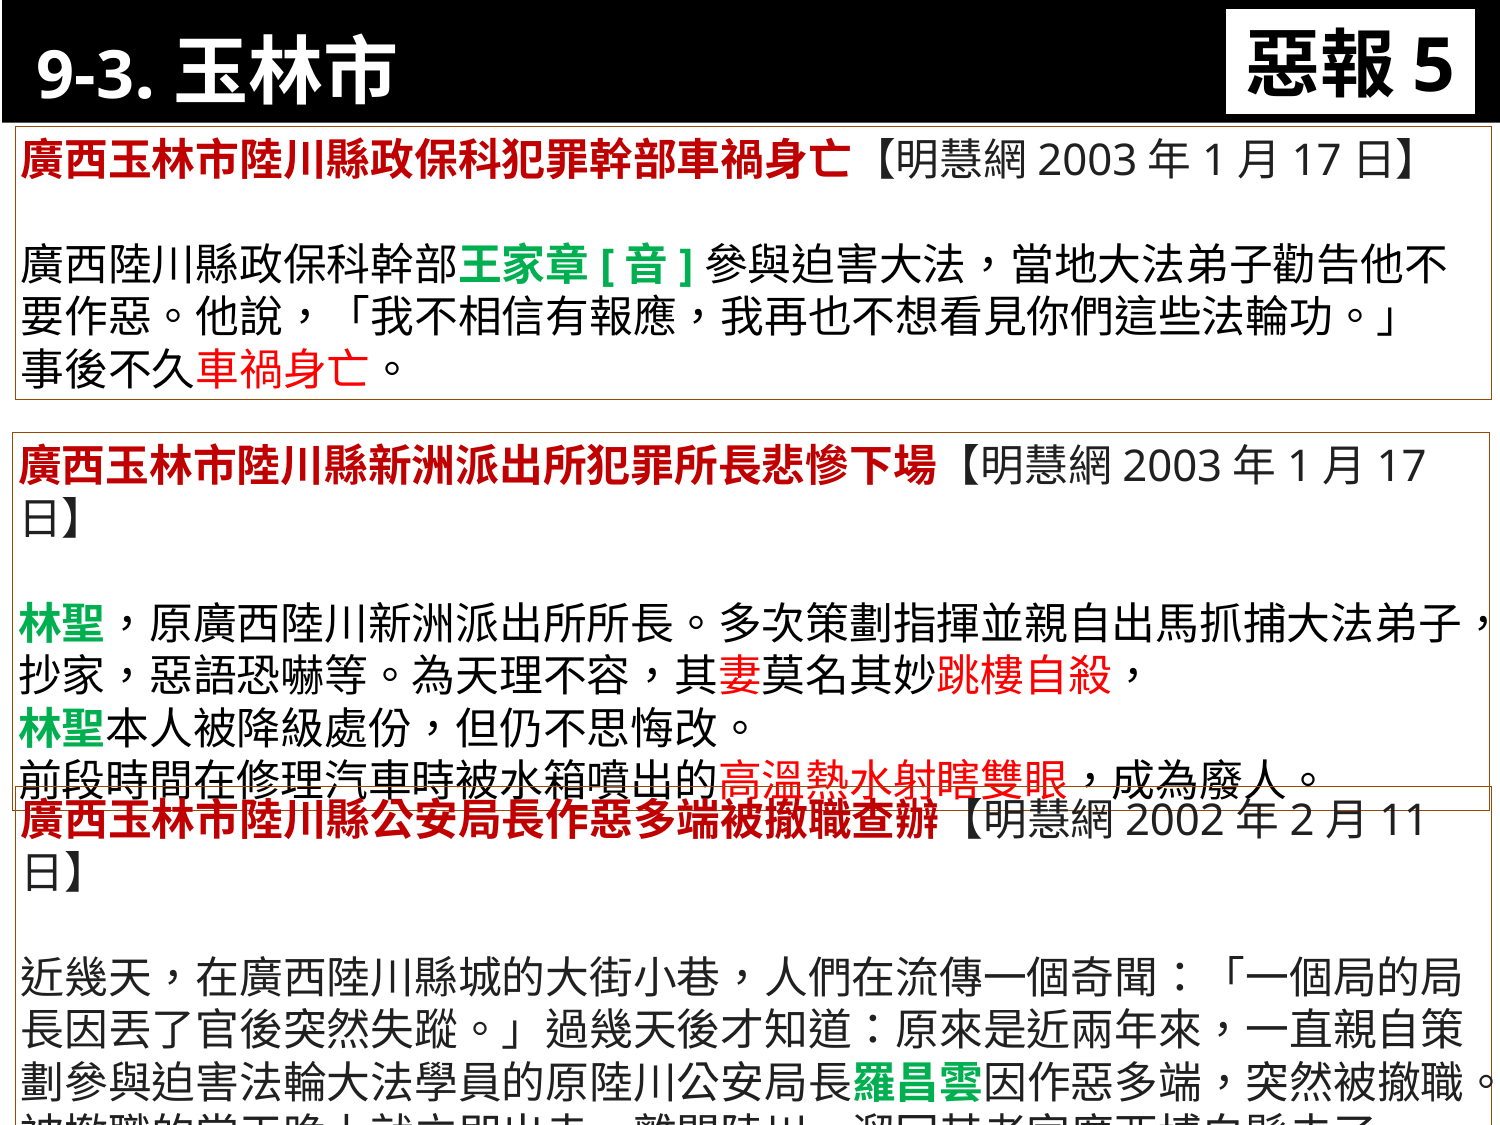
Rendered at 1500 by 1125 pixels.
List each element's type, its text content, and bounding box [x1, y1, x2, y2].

text_box 廣西玉林市陸川縣新洲派出所犯罪所長悲慘下場【明慧網2003年1月17日】 林聖，原廣西陸川新洲派出所所長。多次策劃指揮並親自出馬抓捕大法弟子，抄家，惡語恐嚇等。為天理不容，其妻莫名其妙跳樓自殺， 林聖本人被降級處份，但仍不思悔改。 前段時間在修理汽車時被水箱噴出的高溫熱水射瞎雙眼，成為廢人。 [12, 432, 1490, 811]
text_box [1, 0, 1500, 128]
text_box 廣西玉林市陸川縣公安局長作惡多端被撤職查辦【明慧網2002年2月11日】 近幾天，在廣西陸川縣城的大街小巷，人們在流傳一個奇聞：「一個局的局長因丟了官後突然失蹤。」過幾天後才知道：原來是近兩年來，一直親自策劃參與迫害法輪大法學員的原陸川公安局長羅昌雲因作惡多端，突然被撤職。被撤職的當天晚上就立即出走，離開陸川，溜回其老家廣西博白縣去了。 [15, 786, 1492, 1125]
text_box 廣西玉林市陸川縣政保科犯罪幹部車禍身亡【明慧網2003年1月17日】 廣西陸川縣政保科幹部王家章[音]參與迫害大法，當地大法弟子勸告他不要作惡。他說，「我不相信有報應，我再也不想看見你們這些法輪功。」 事後不久車禍身亡。 [15, 136, 1492, 400]
